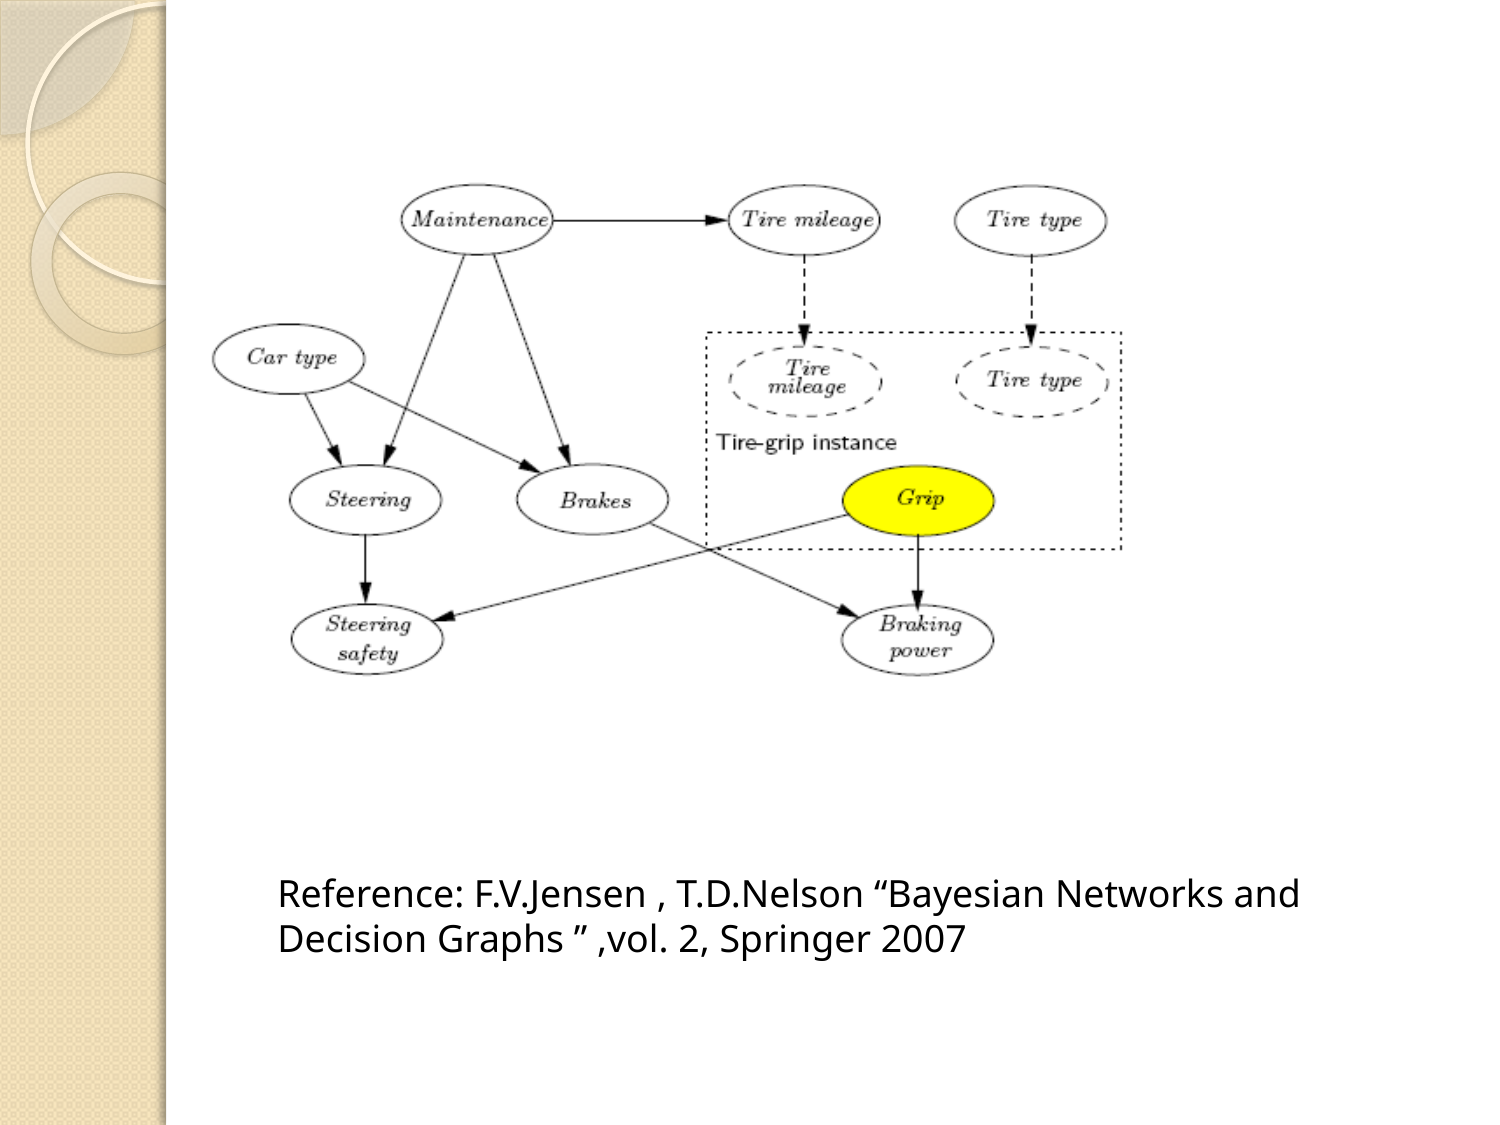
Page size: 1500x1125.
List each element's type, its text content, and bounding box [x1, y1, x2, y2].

text_box Reference: F.V.Jensen , T.D.Nelson “Bayesian Networks and Decision Graphs ” ,vol. 2, Springer 2007 [262, 862, 1450, 968]
picture [174, 162, 1215, 688]
